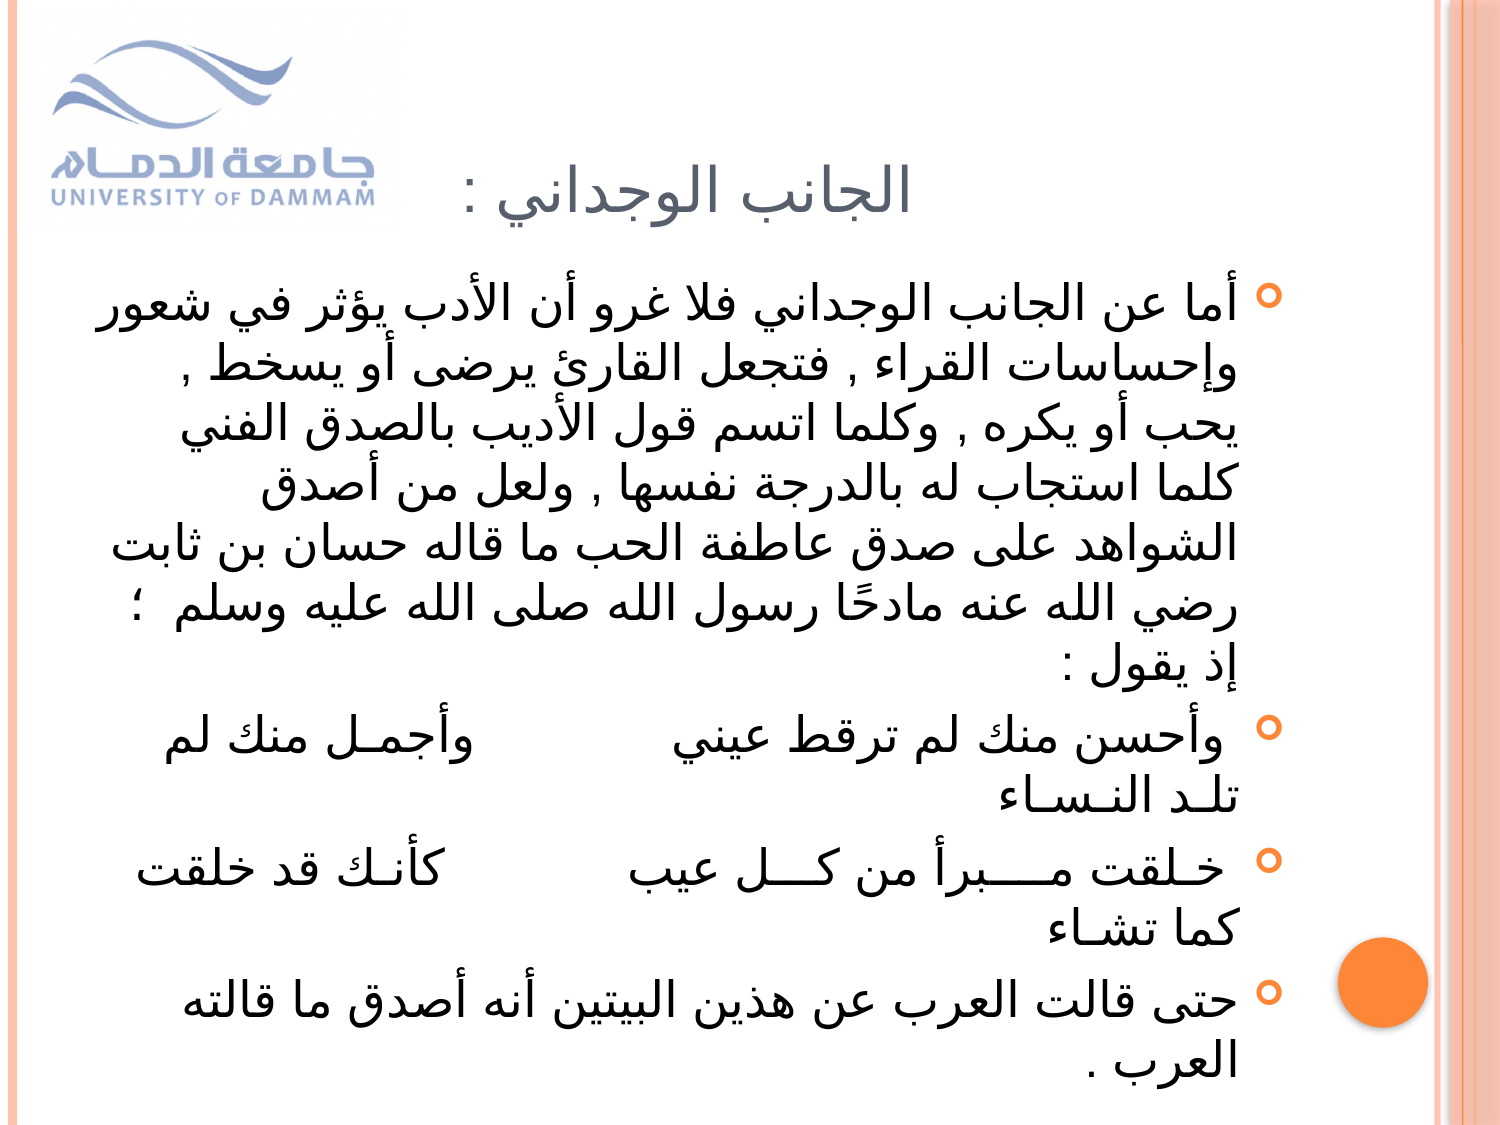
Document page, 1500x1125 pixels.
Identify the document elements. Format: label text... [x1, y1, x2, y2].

list أما عن الجانب الوجداني فلا غرو أن الأدب يؤثر في شعور وإحساسات القراء , فتجعل القارئ يرضى أو يسخط , يحب أو يكره , وكلما اتسم قول الأديب بالصدق الفني كلما استجاب له بالدرجة نفسها , ولعل من أصدق الشواهد على صدق عاطفة الحب ما قاله حسان بن ثابت رضي الله عنه مادحًا رسول الله صلى الله عليه وسلم ؛ إذ يقول : وأحسن منك لم ترقط عيني وأجمـل منك لم تلـد النـسـاء خـلقت مــــبرأ من كـــل عيب كأنـك قد خلقت كما تشـاء حتى قالت العرب عن هذين البيتين أنه أصدق ما قالته العرب . [74, 262, 1301, 1063]
picture [17, 7, 402, 233]
title الجانب الوجداني : [406, 45, 1300, 233]
